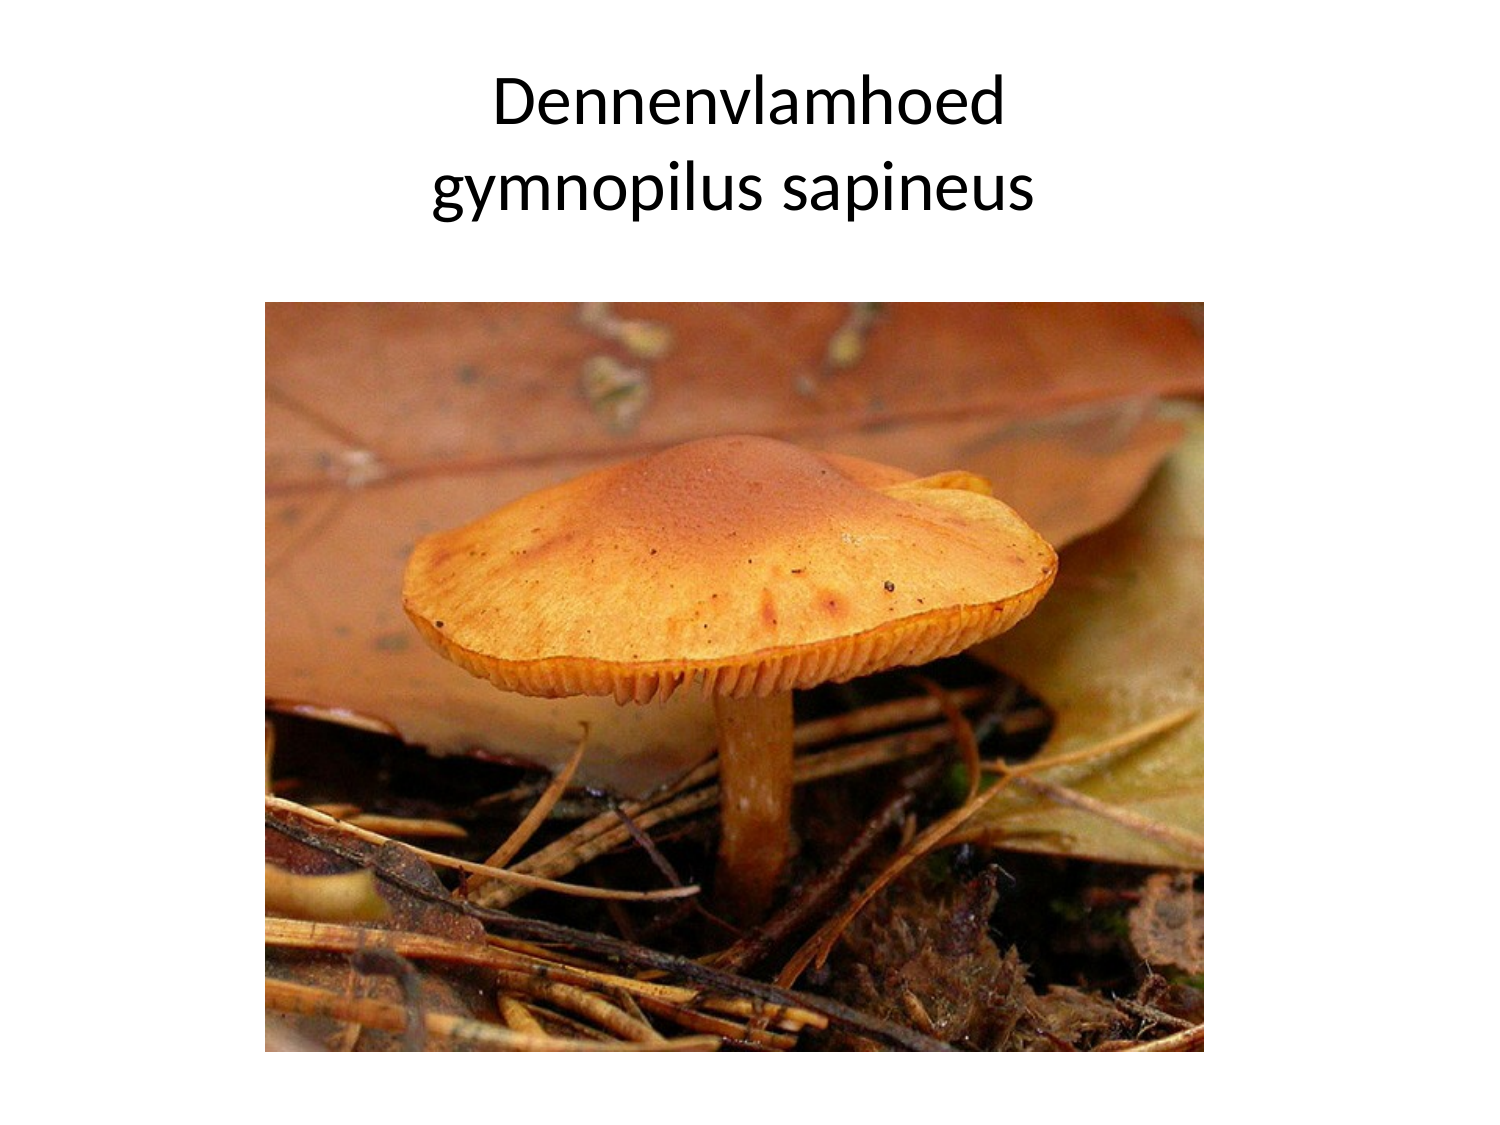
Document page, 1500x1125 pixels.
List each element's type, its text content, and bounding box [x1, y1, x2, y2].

picture [265, 302, 1204, 1052]
title Dennenvlamhoed gymnopilus sapineus [75, 45, 1425, 233]
